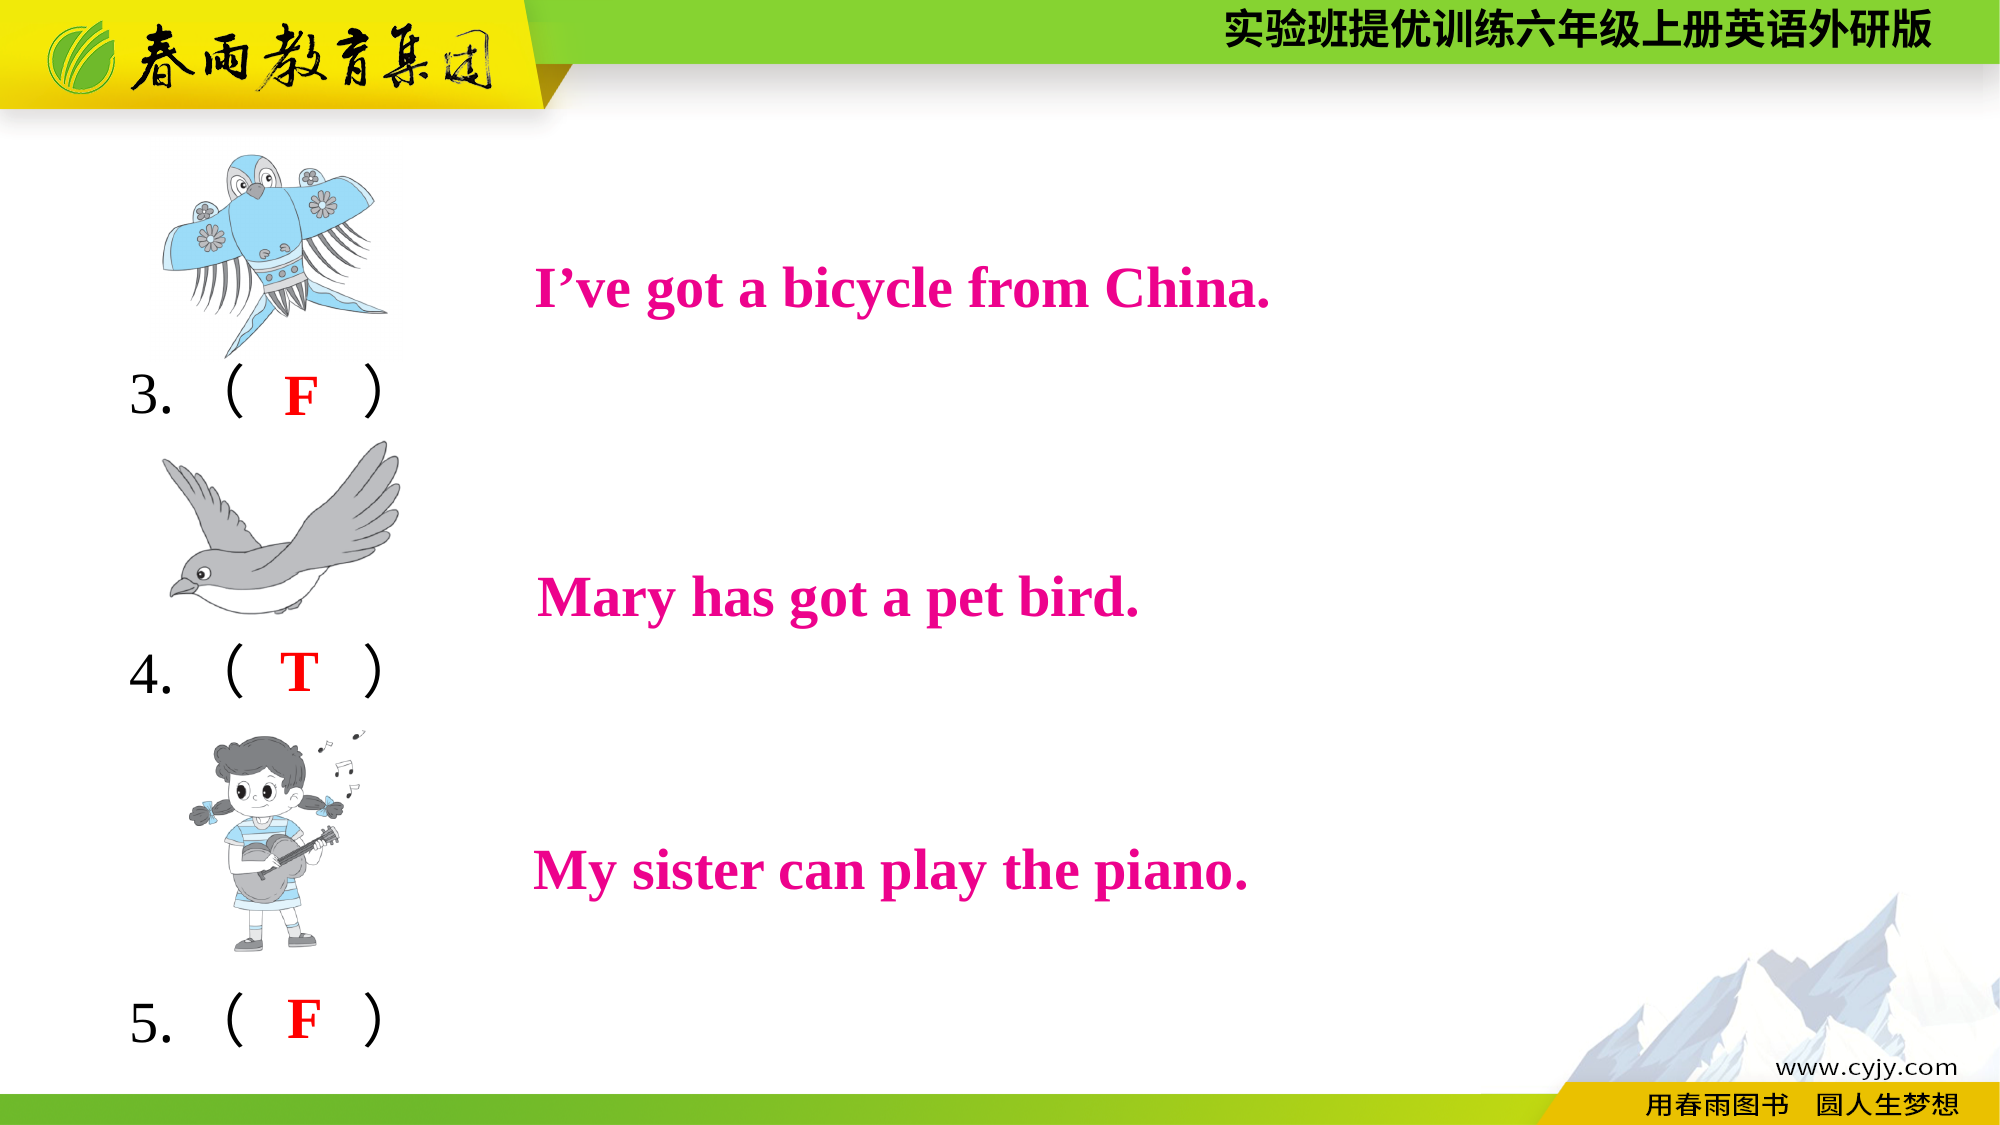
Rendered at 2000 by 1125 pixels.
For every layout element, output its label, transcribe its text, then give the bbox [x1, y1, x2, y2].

text_box 3.（ ） 4.（ ） 5.（ ） [114, 347, 436, 1062]
picture [0, 0, 2000, 1125]
text_box Mary has got a pet bird. [522, 515, 1156, 635]
text_box My sister can play the piano. [519, 823, 1265, 909]
text_box I’ve got a bicycle from China. [519, 242, 1287, 327]
